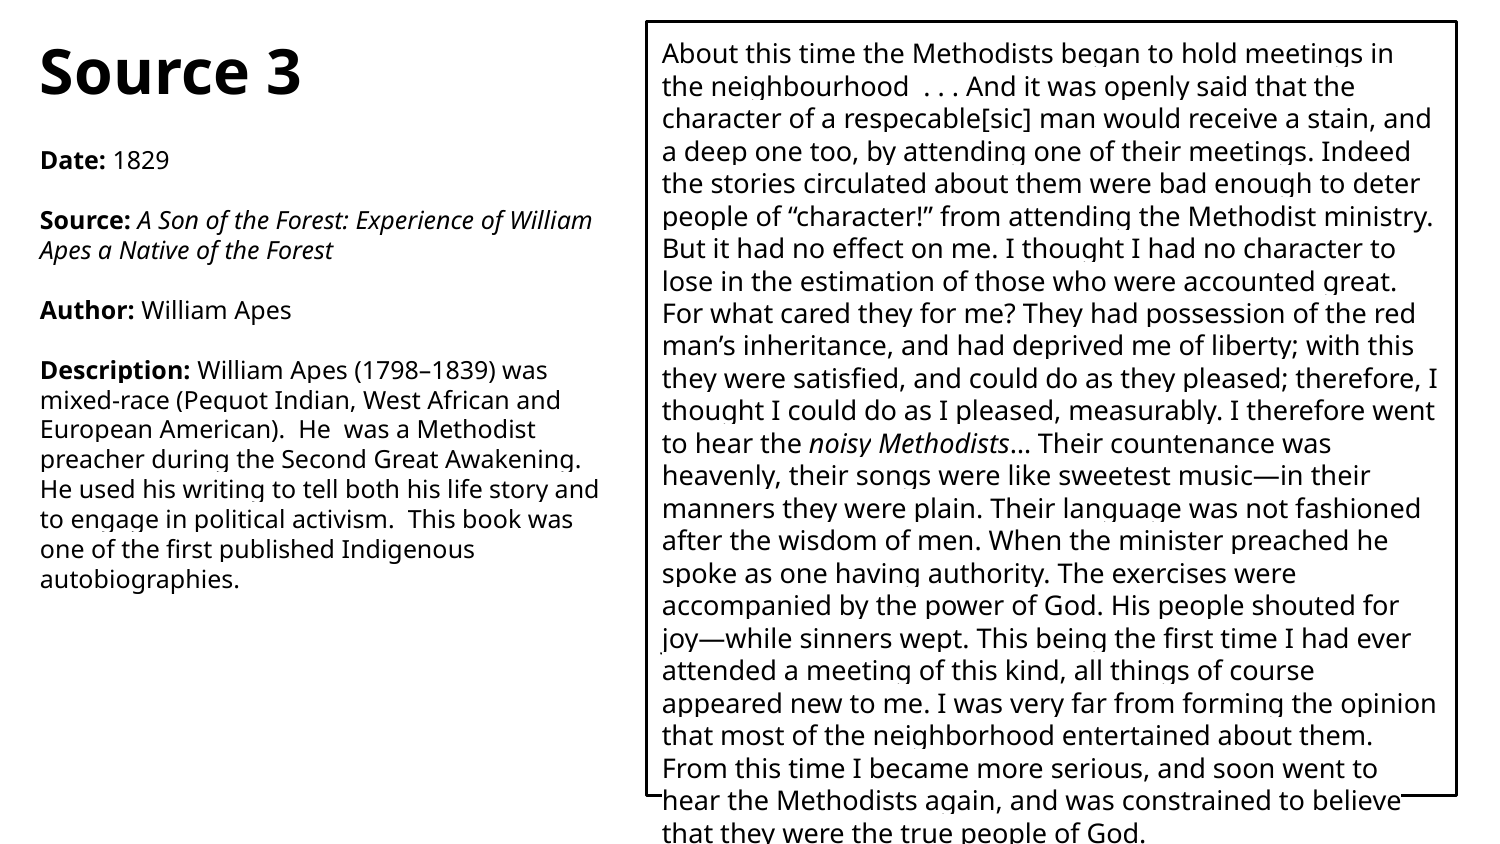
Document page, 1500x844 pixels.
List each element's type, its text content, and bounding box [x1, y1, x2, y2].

text_box Source 3 Date: 1829 Source: A Son of the Forest: Experience of William Apes a Native of the Forest Author: William Apes Description: William Apes (1798–1839) was mixed-race (Pequot Indian, West African and European American). He was a Methodist preacher during the Second Great Awakening. He used his writing to tell both his life story and to engage in political activism. This book was one of the first published Indigenous autobiographies. [24, 17, 636, 736]
text_box About this time the Methodists began to hold meetings in the neighbourhood . . . And it was openly said that the character of a respecable[sic] man would receive a stain, and a deep one too, by attending one of their meetings. Indeed the stories circulated about them were bad enough to deter people of “character!” from attending the Methodist ministry. But it had no effect on me. I thought I had no character to lose in the estimation of those who were accounted great. For what cared they for me? They had possession of the red man’s inheritance, and had deprived me of liberty; with this they were satisfied, and could do as they pleased; therefore, I thought I could do as I pleased, measurably. I therefore went to hear the noisy Methodists… Their countenance was heavenly, their songs were like sweetest music—in their manners they were plain. Their language was not fashioned after the wisdom of men. When the minister preached he spoke as one having authority. The exercises were accompanied by the power of God. His people shouted for joy—while sinners wept. This being the first time I had ever attended a meeting of this kind, all things of course appeared new to me. I was very far from forming the opinion that most of the neighborhood entertained about them. From this time I became more serious, and soon went to hear the Methodists again, and was constrained to believe that they were the true people of God. [646, 21, 1457, 796]
